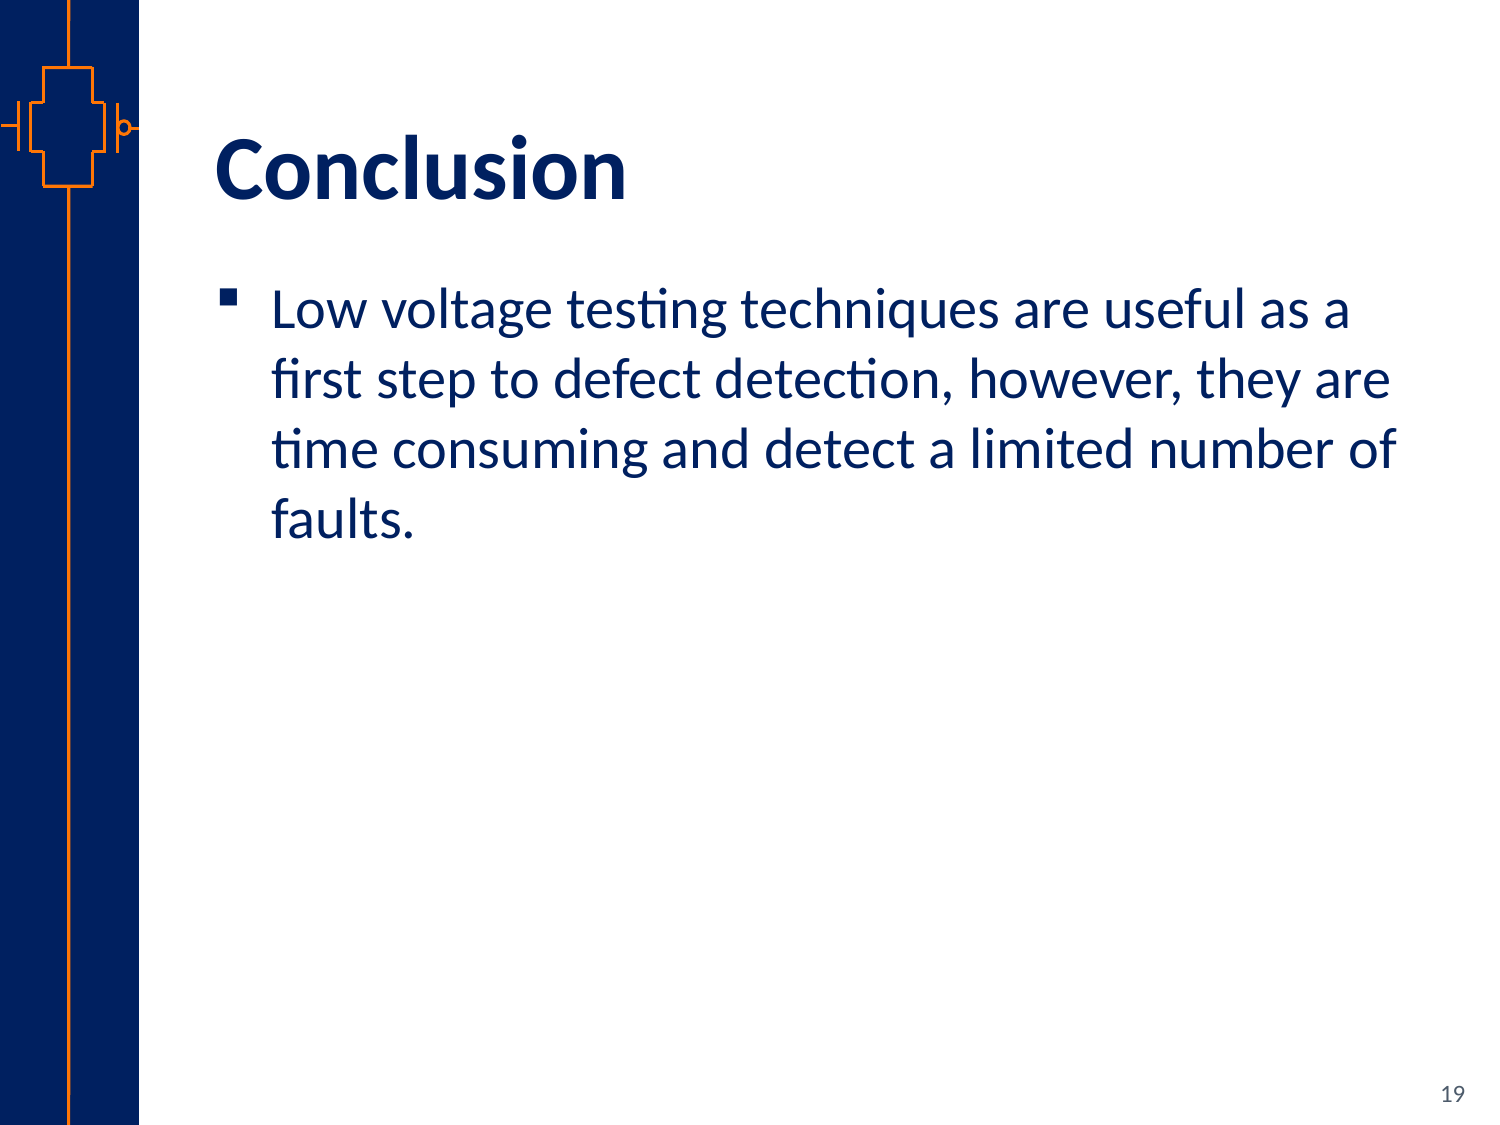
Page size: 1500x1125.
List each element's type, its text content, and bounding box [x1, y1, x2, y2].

list Low voltage testing techniques are useful as a first step to defect detection, however, they are time consuming and detect a limited number of faults. [200, 262, 1425, 988]
slide_number 19 [1425, 1062, 1488, 1123]
title Conclusion [200, 37, 1388, 225]
